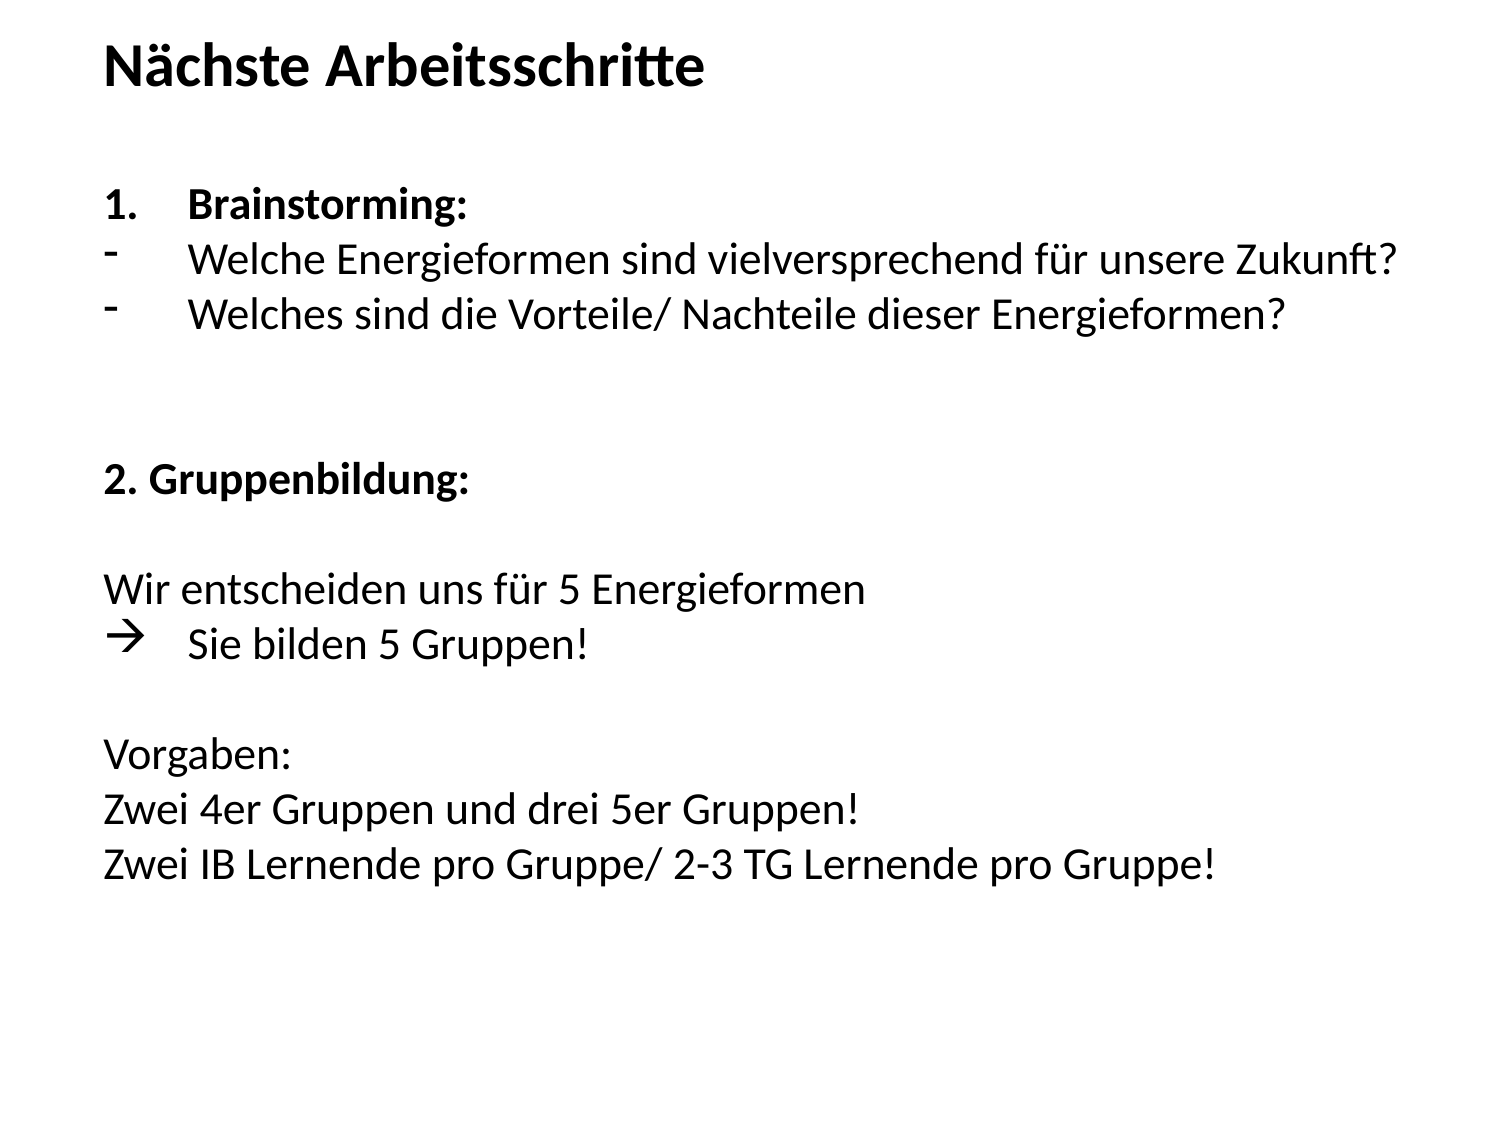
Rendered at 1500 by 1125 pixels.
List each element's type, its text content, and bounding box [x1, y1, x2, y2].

text_box Nächste Arbeitsschritte Brainstorming: Welche Energieformen sind vielversprechend für unsere Zukunft? Welches sind die Vorteile/ Nachteile dieser Energieformen? 2. Gruppenbildung: Wir entscheiden uns für 5 Energieformen Sie bilden 5 Gruppen! Vorgaben: Zwei 4er Gruppen und drei 5er Gruppen! Zwei IB Lernende pro Gruppe/ 2-3 TG Lernende pro Gruppe! [88, 16, 1456, 1125]
